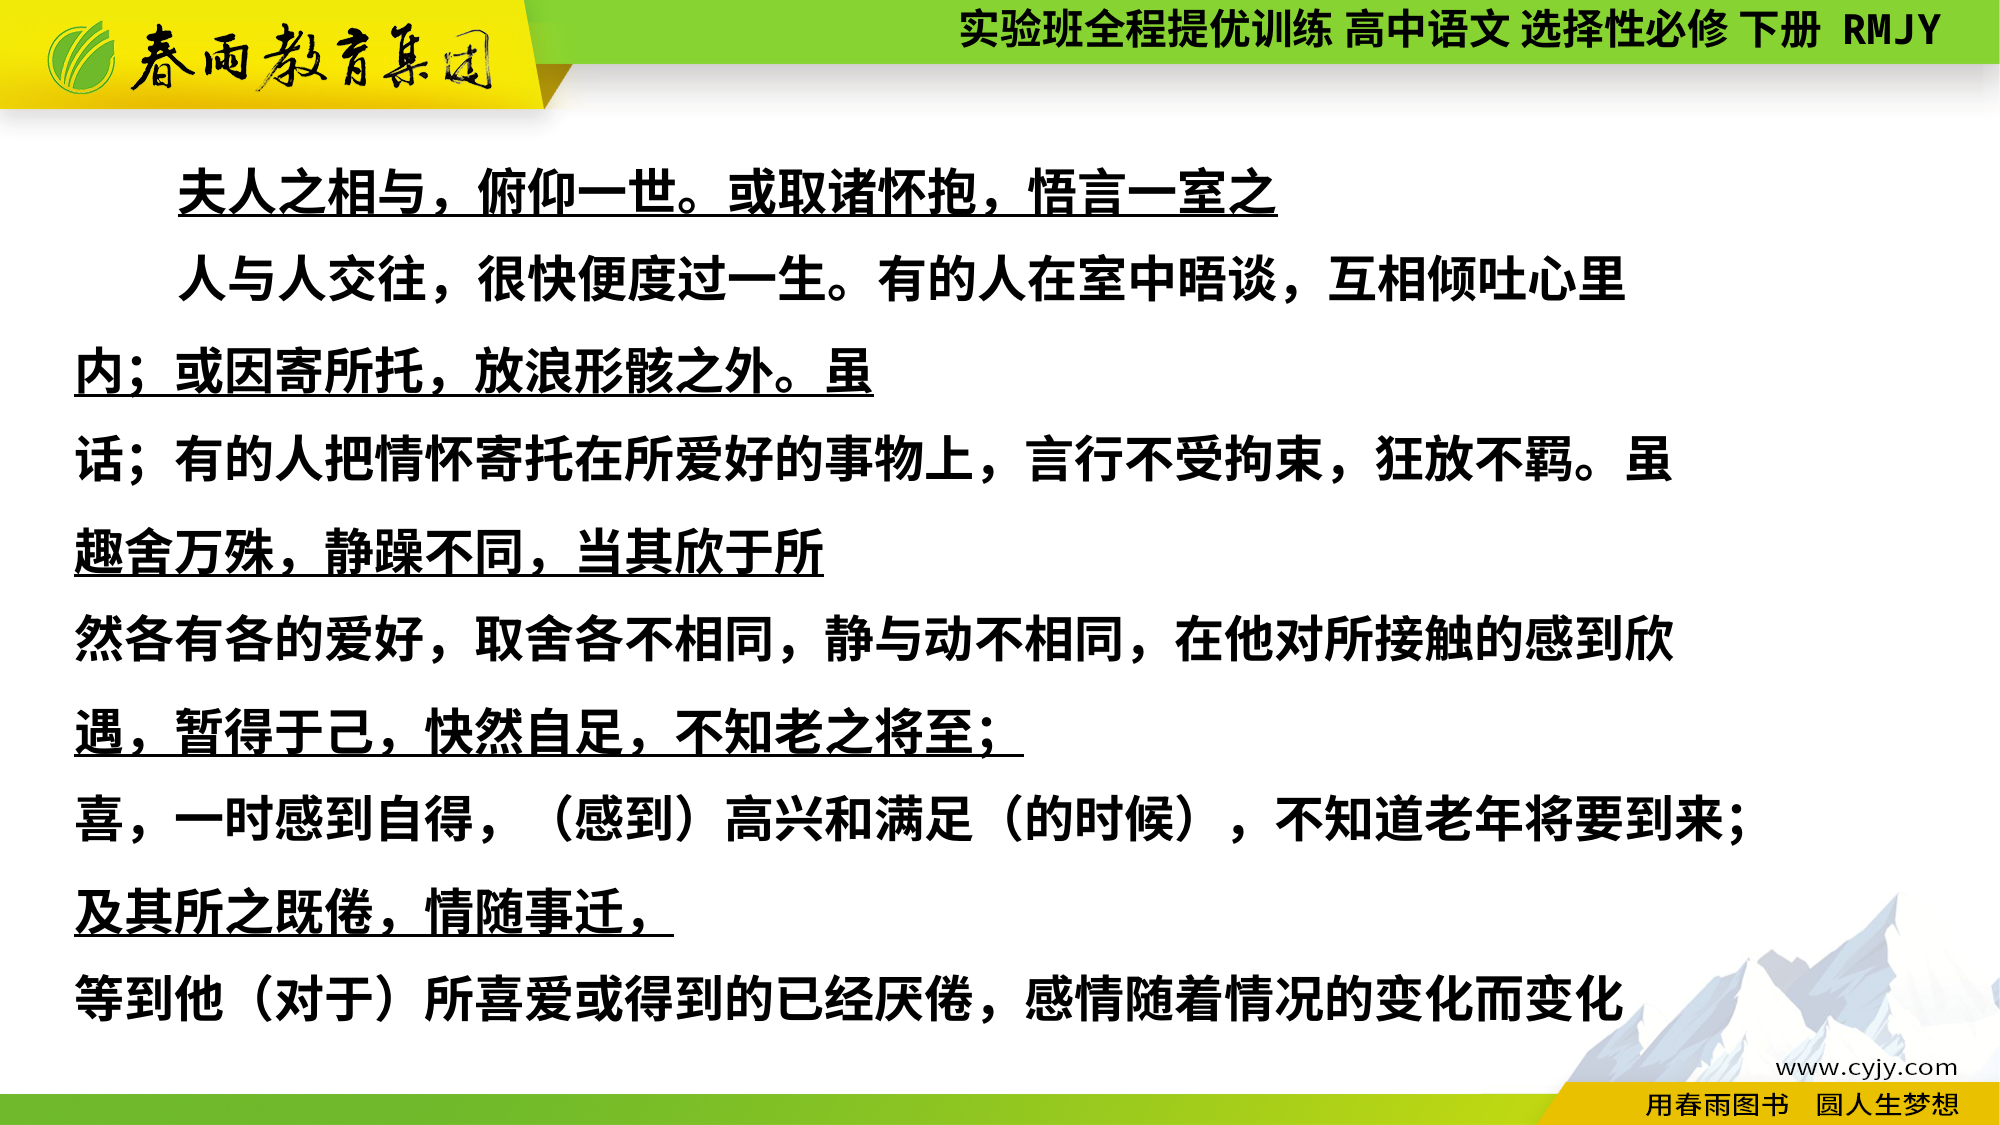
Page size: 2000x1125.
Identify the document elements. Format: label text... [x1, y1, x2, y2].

text_box 人与人交往，很快便度过一生。有的人在室中晤谈，互相倾吐心里 话；有的人把情怀寄托在所爱好的事物上，言行不受拘束，狂放不羁。虽 然各有各的爱好，取舍各不相同，静与动不相同，在他对所接触的感到欣 喜，一时感到自得，（感到）高兴和满足（的时候），不知道老年将要到来； 等到他（对于）所喜爱或得到的已经厌倦，感情随着情况的变化而变化 [59, 209, 1944, 1035]
picture [0, 0, 2000, 1125]
